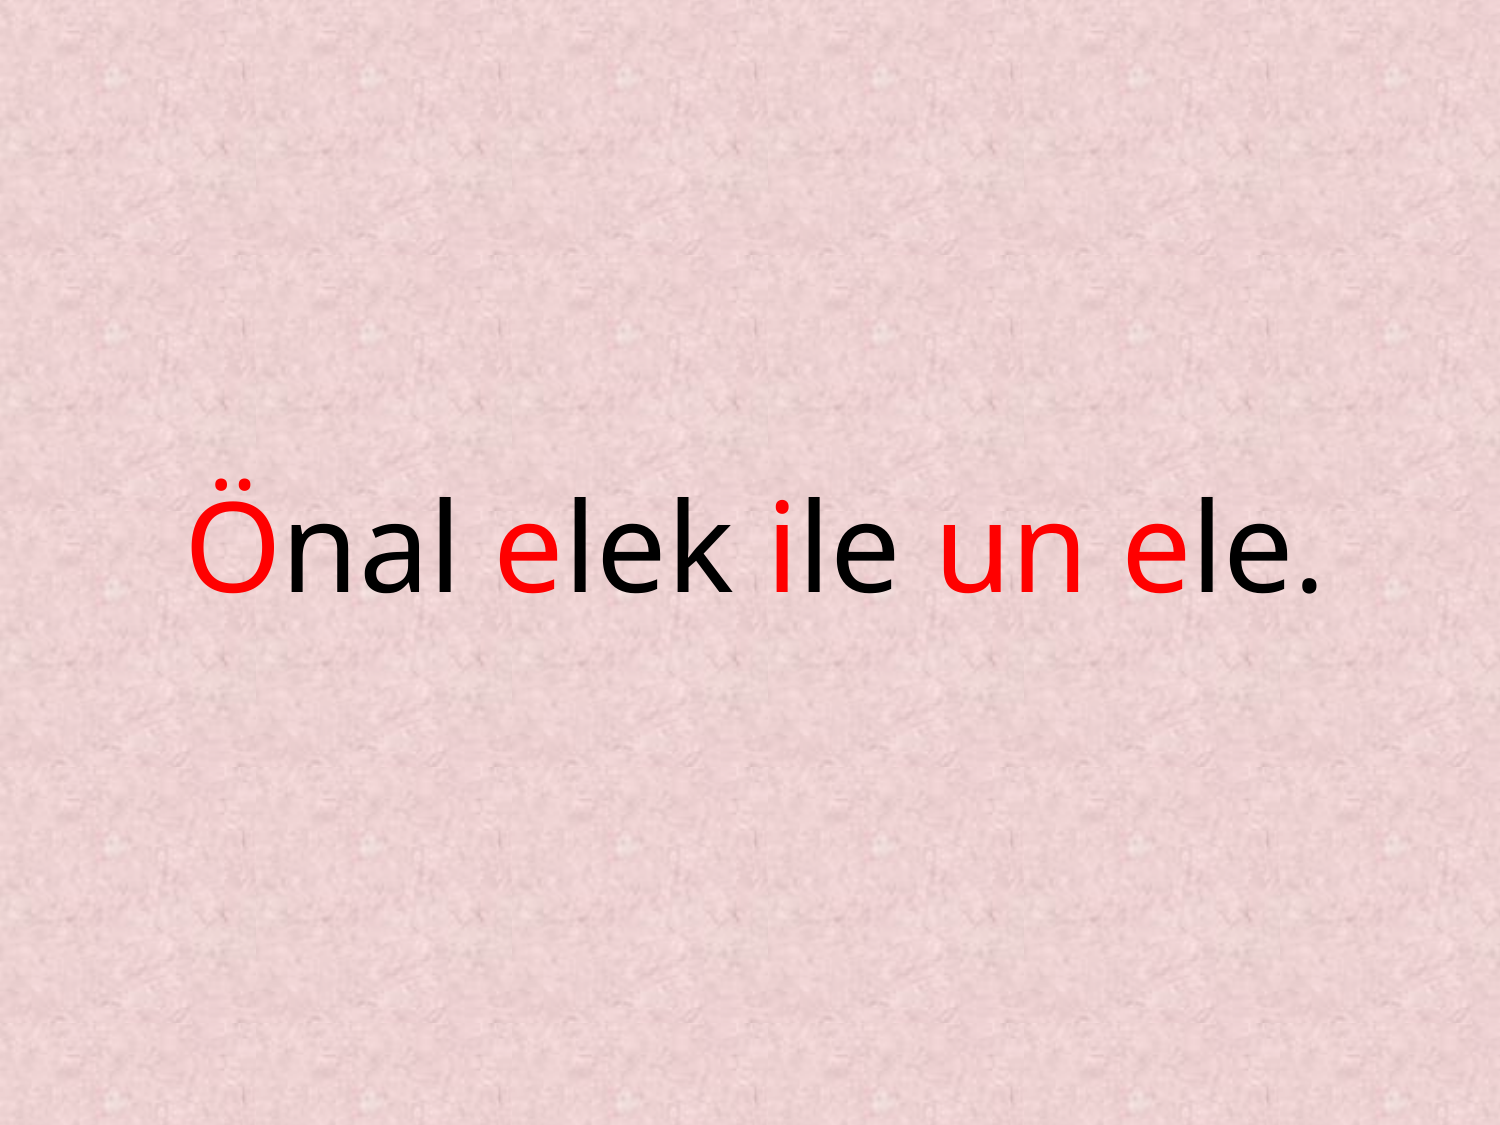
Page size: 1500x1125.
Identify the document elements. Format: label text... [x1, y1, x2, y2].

title Önal elek ile un ele. [117, 421, 1393, 663]
